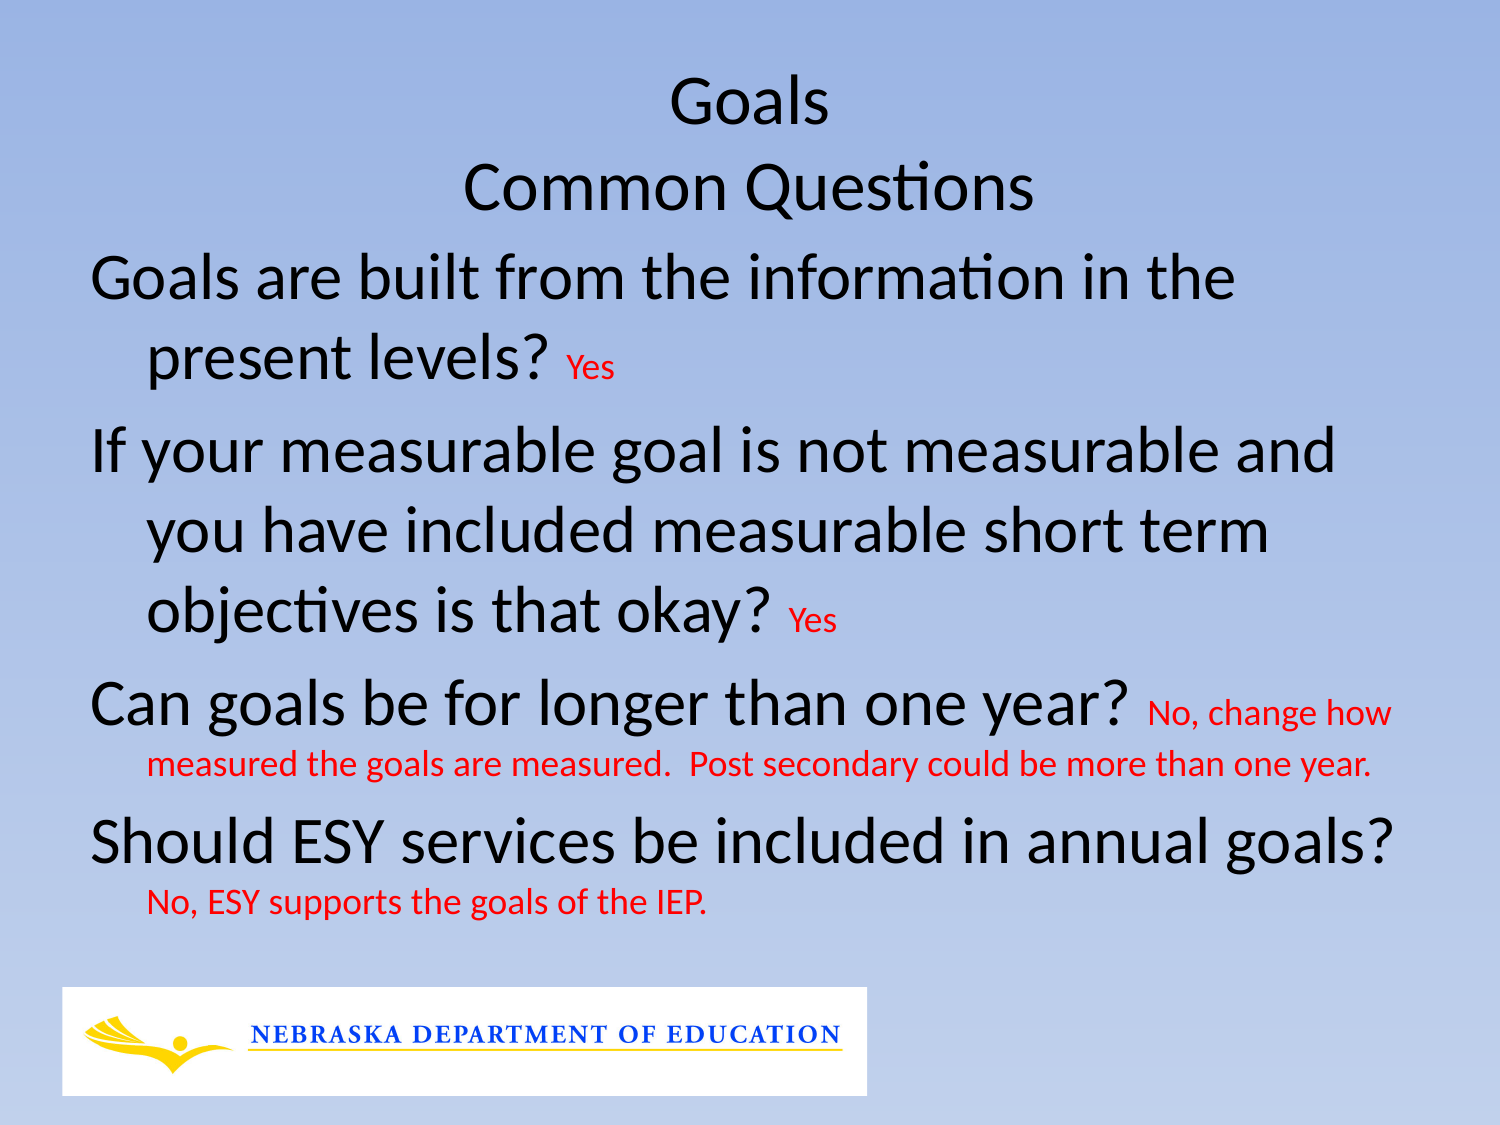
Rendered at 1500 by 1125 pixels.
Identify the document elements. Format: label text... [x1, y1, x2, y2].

title Goals Common Questions [75, 45, 1425, 224]
picture [62, 987, 868, 1096]
list Goals are built from the information in the present levels? Yes If your measurable goal is not measurable and you have included measurable short term objectives is that okay? Yes Can goals be for longer than one year? No, change how measured the goals are measured. Post secondary could be more than one year. Should ESY services be included in annual goals? No, ESY supports the goals of the IEP. [75, 224, 1450, 975]
